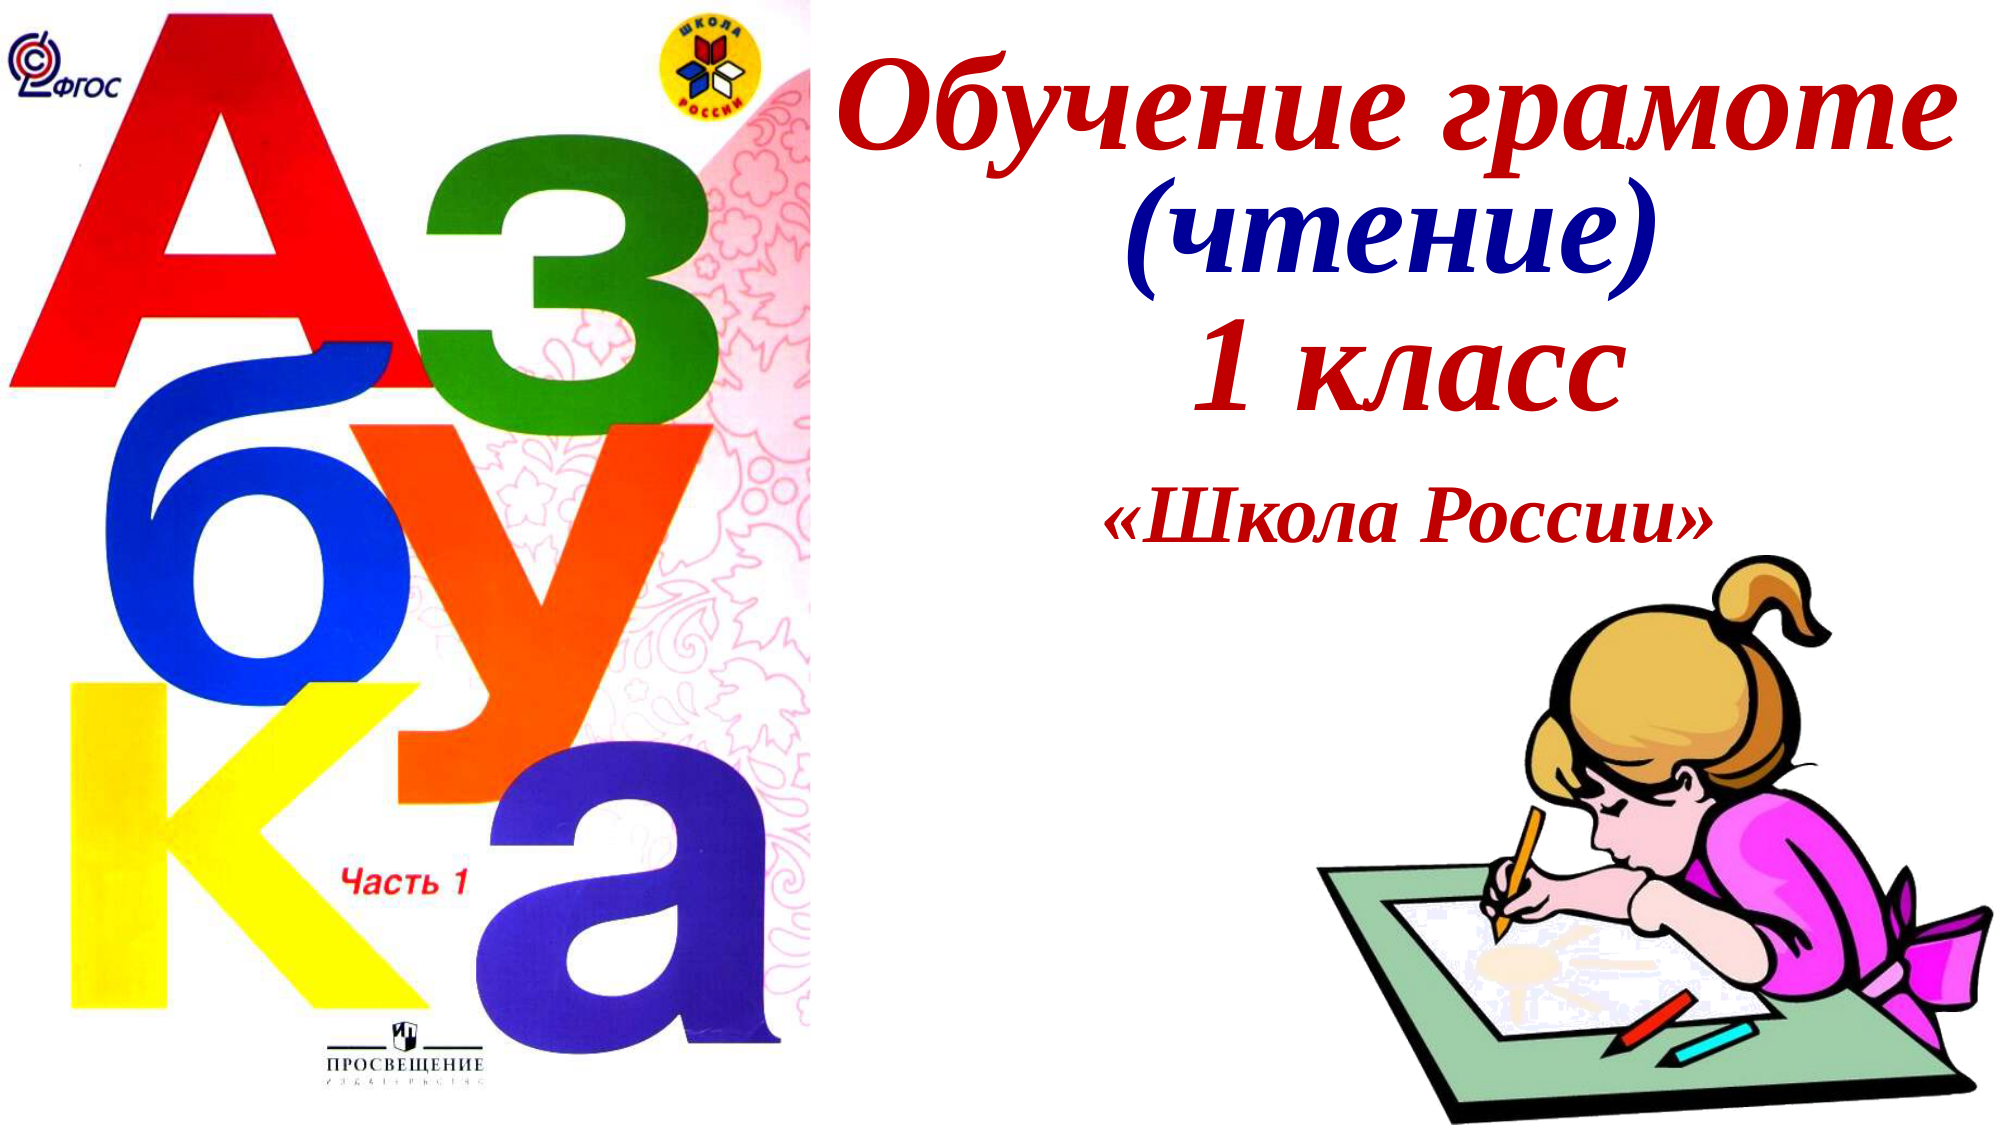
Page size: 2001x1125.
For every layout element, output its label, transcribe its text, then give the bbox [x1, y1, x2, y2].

text_box 1 класс [1141, 366, 1679, 462]
text_box Обучение грамоте [819, 23, 2000, 296]
text_box «Школа России» [1075, 462, 1744, 561]
picture [1274, 555, 2000, 1125]
picture [0, 0, 811, 1122]
text_box (чтение) [1007, 145, 1779, 366]
